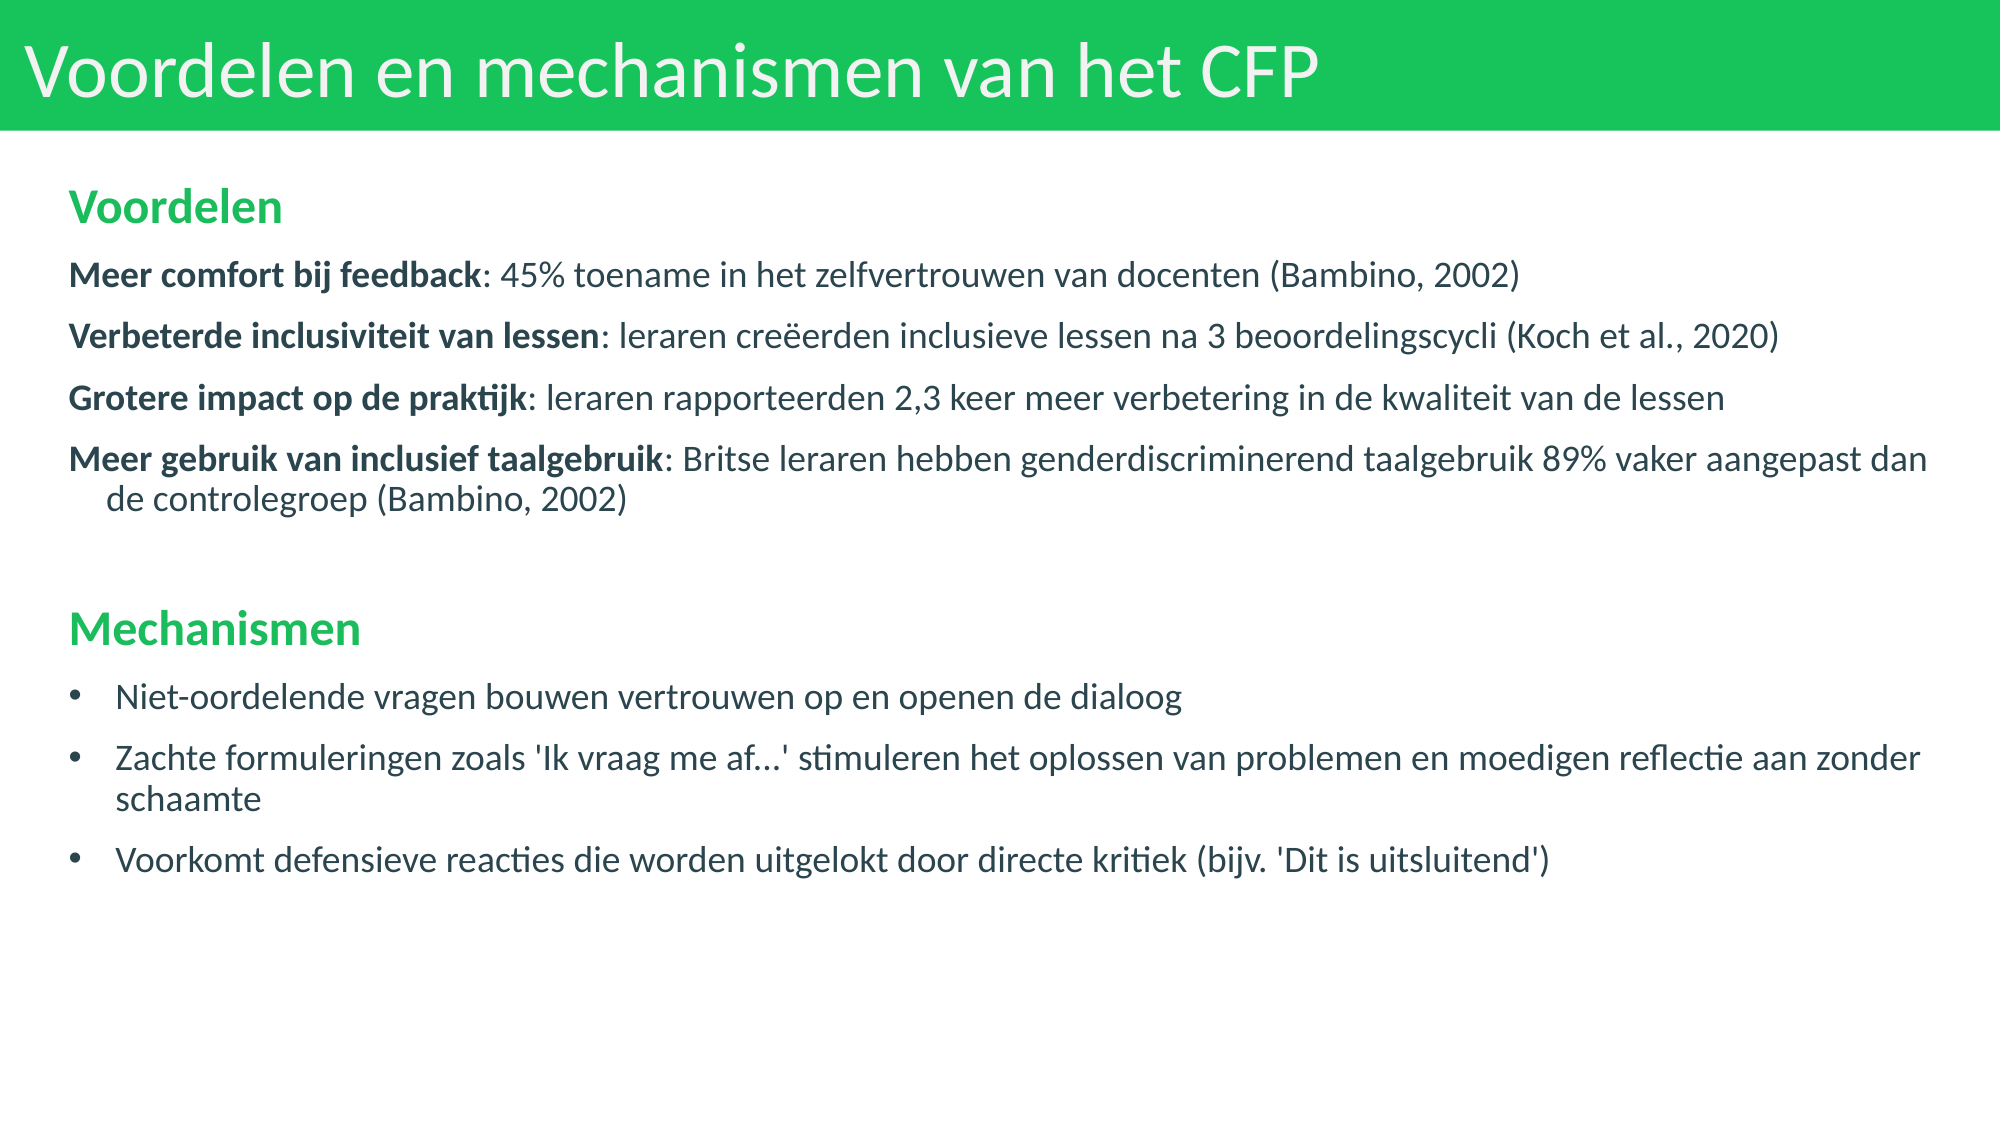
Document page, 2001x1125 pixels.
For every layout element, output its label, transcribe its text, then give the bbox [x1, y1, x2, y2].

list Voordelen Meer comfort bij feedback: 45% toename in het zelfvertrouwen van docenten (Bambino, 2002) Verbeterde inclusiviteit van lessen: leraren creëerden inclusieve lessen na 3 beoordelingscycli (Koch et al., 2020) Grotere impact op de praktijk: leraren rapporteerden 2,3 keer meer verbetering in de kwaliteit van de lessen Meer gebruik van inclusief taalgebruik: Britse leraren hebben genderdiscriminerend taalgebruik 89% vaker aangepast dan de controlegroep (Bambino, 2002) Mechanismen Niet-oordelende vragen bouwen vertrouwen op en openen de dialoog Zachte formuleringen zoals 'Ik vraag me af...' stimuleren het oplossen van problemen en moedigen reflectie aan zonder schaamte Voorkomt defensieve reacties die worden uitgelokt door directe kritiek (bijv. 'Dit is uitsluitend') [16, 172, 1976, 1041]
title Voordelen en mechanismen van het CFP [16, 13, 1976, 131]
